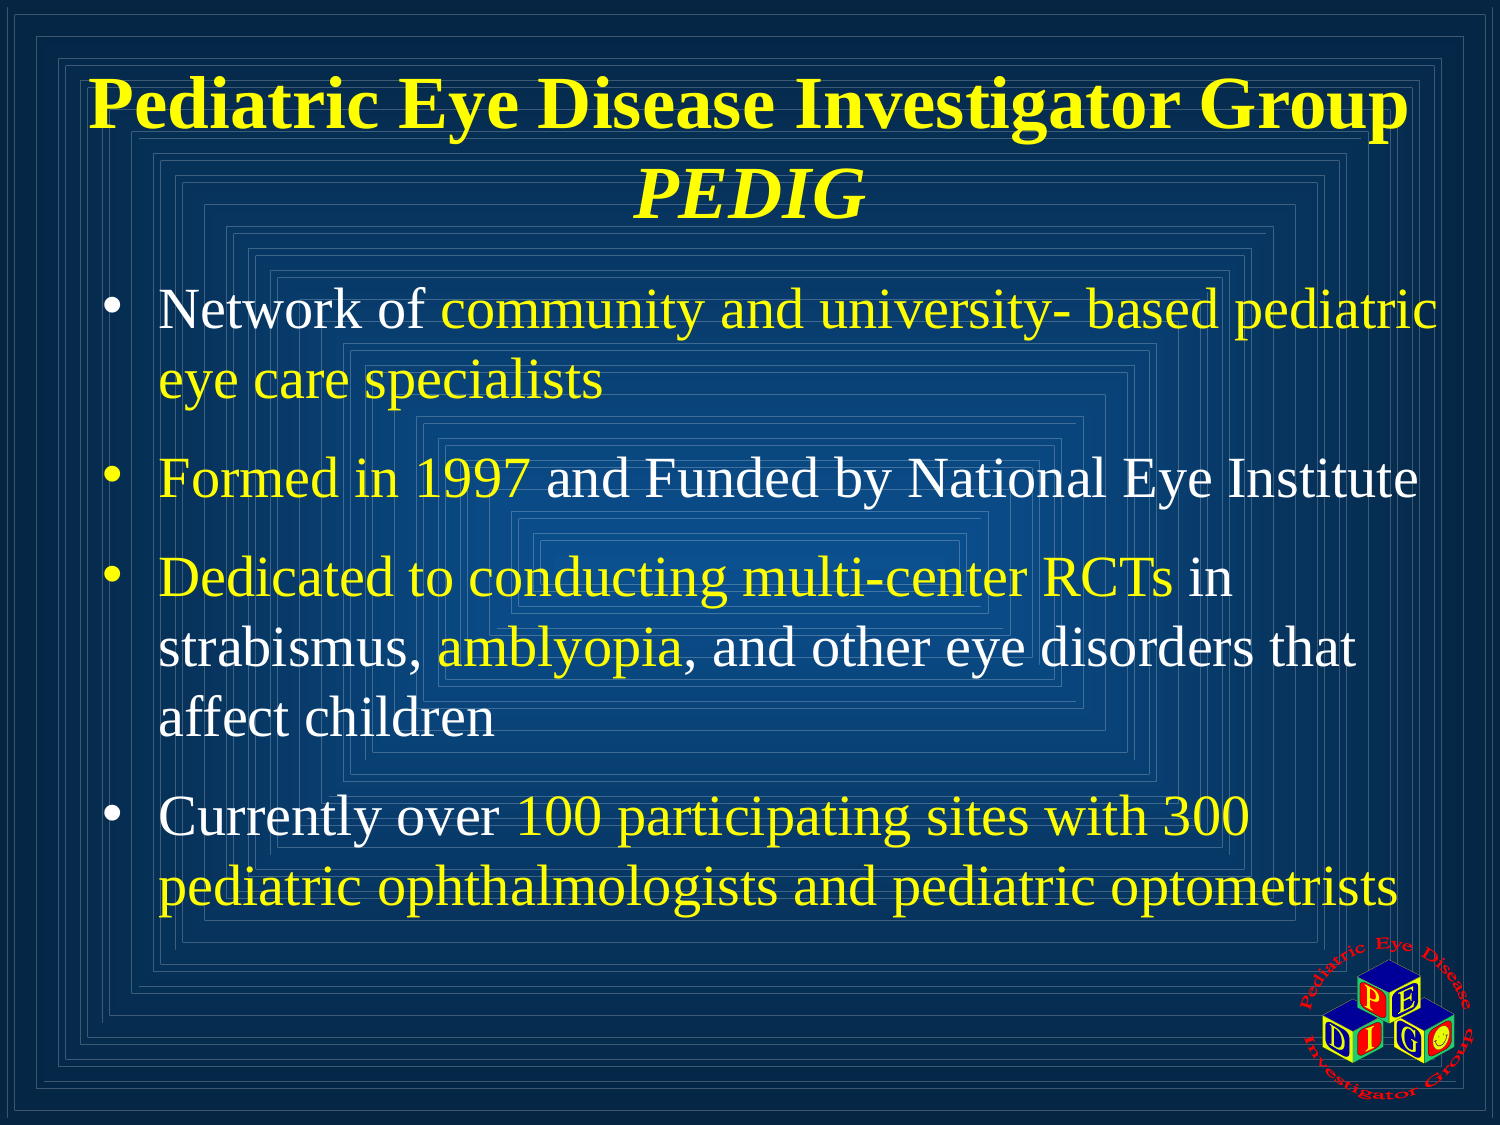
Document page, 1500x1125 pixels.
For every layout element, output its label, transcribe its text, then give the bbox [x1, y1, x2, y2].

text_box Network of community and university- based pediatric eye care specialists Formed in 1997 and Funded by National Eye Institute Dedicated to conducting multi-center RCTs in strabismus, amblyopia, and other eye disorders that affect children Currently over 100 participating sites with 300 pediatric ophthalmologists and pediatric optometrists [87, 262, 1463, 925]
text_box Pediatric Eye Disease Investigator Group PEDIG [0, 50, 1500, 238]
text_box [1299, 937, 1475, 1101]
